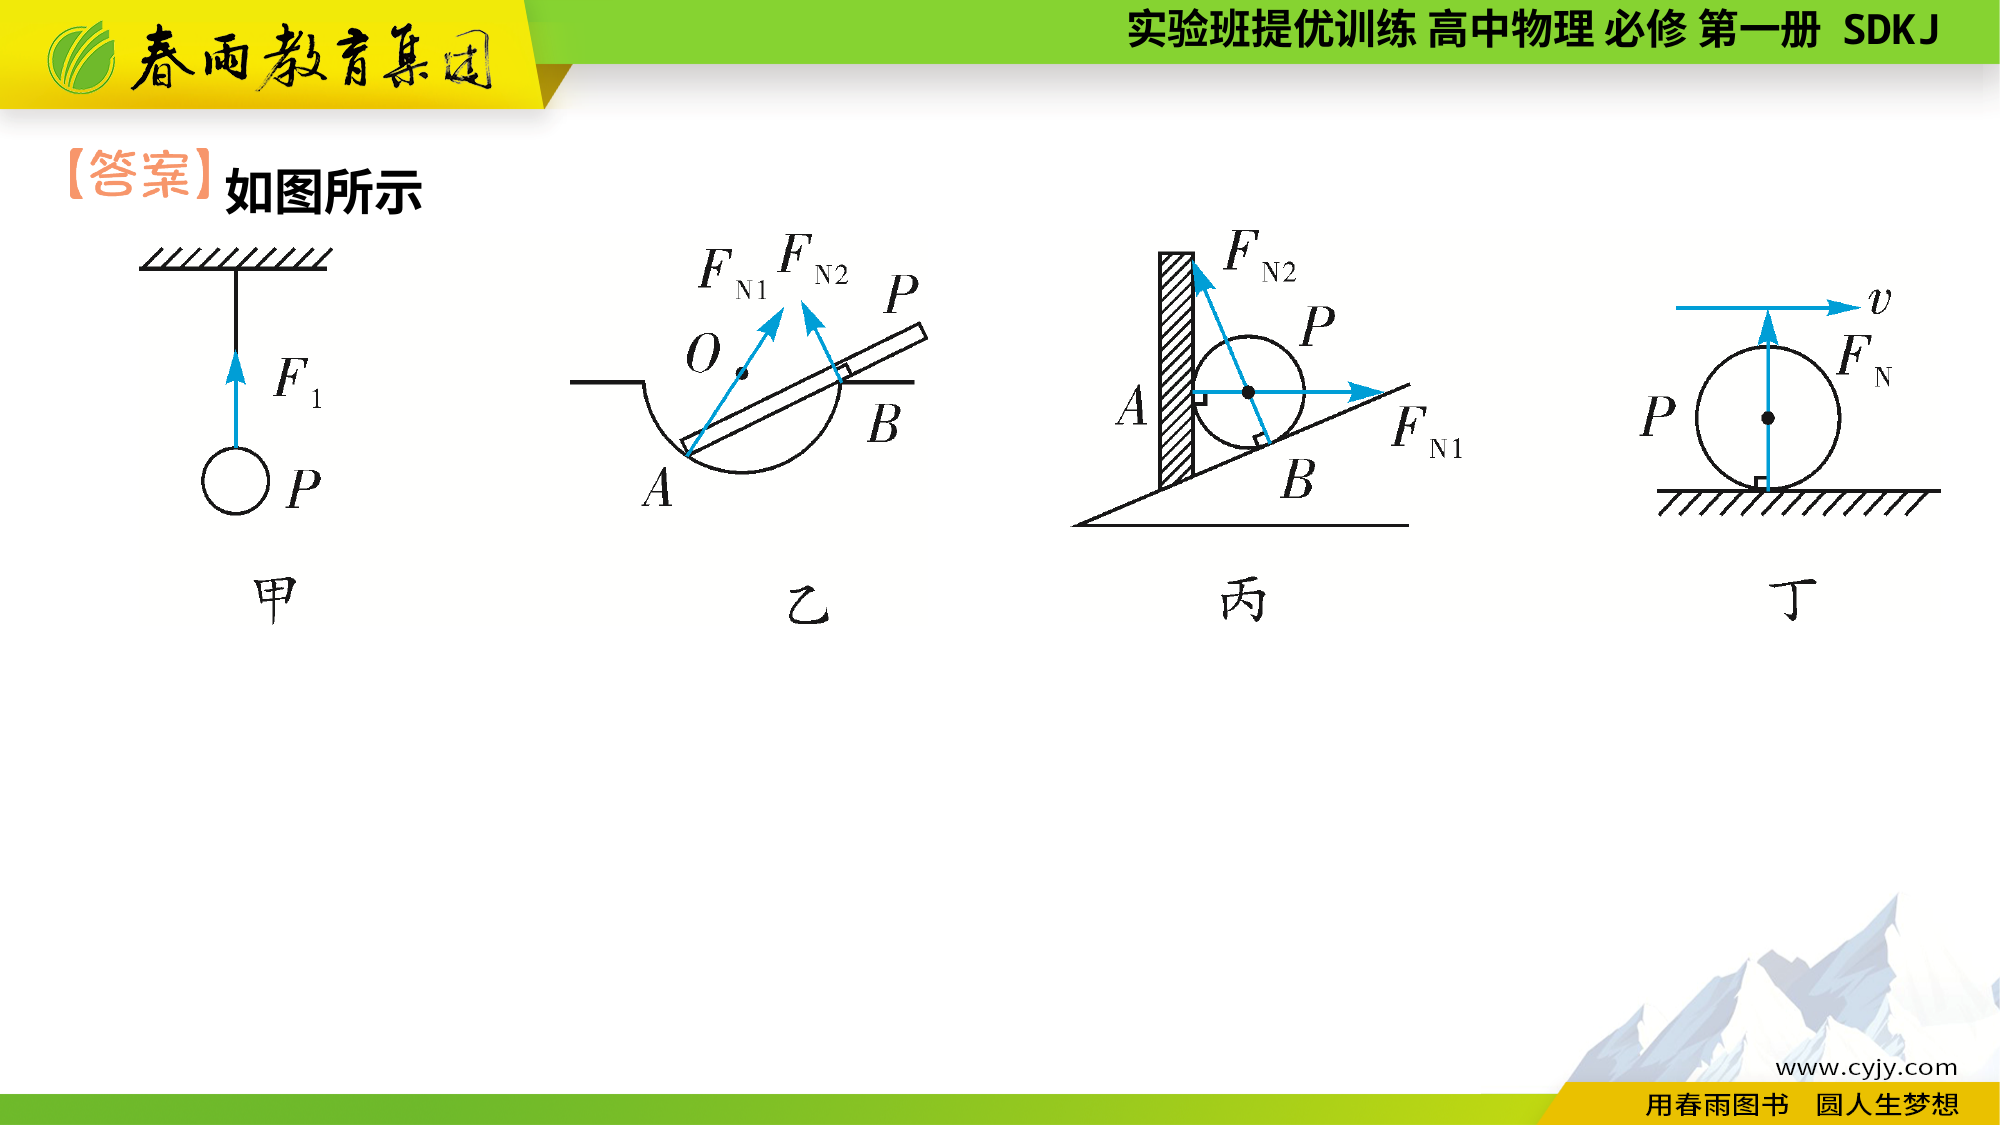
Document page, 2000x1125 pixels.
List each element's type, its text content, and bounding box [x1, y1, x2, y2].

picture [0, 0, 2000, 1125]
list 如图所示 [59, 122, 1944, 218]
